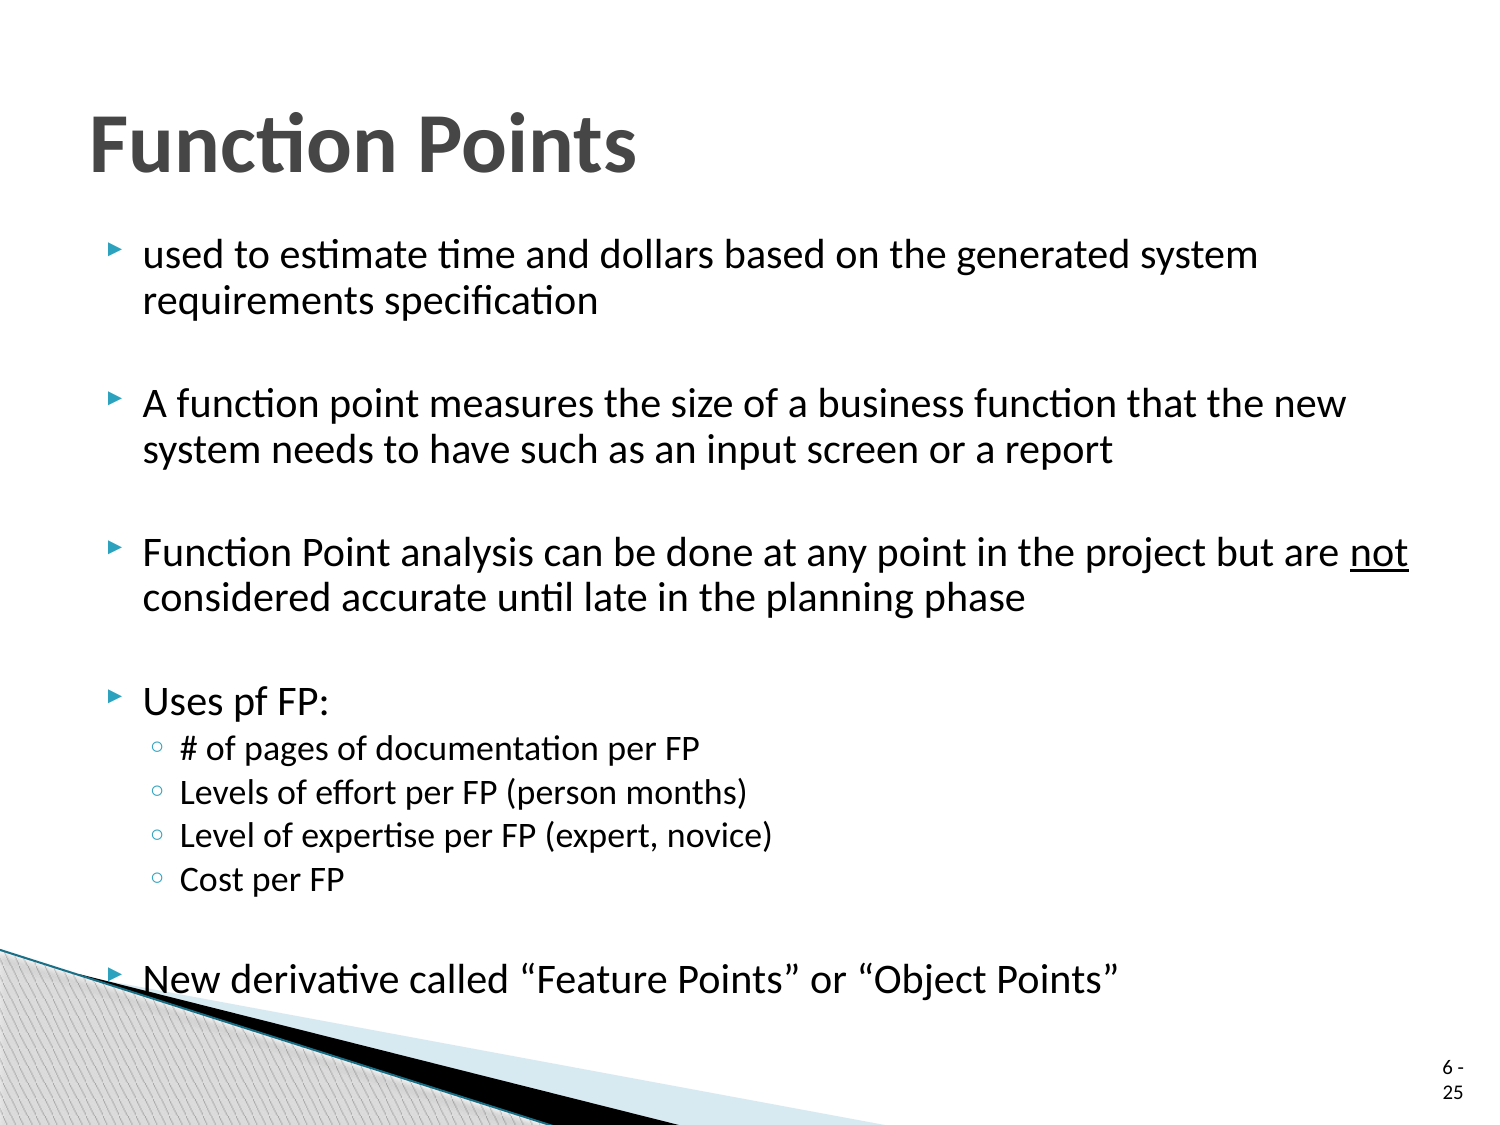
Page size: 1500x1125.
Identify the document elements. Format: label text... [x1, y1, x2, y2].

title Function Points [75, 45, 1425, 224]
slide_number 6 - 25 [1418, 1051, 1479, 1112]
list used to estimate time and dollars based on the generated system requirements specification A function point measures the size of a business function that the new system needs to have such as an input screen or a report Function Point analysis can be done at any point in the project but are not considered accurate until late in the planning phase Uses pf FP: # of pages of documentation per FP Levels of effort per FP (person months) Level of expertise per FP (expert, novice) Cost per FP New derivative called “Feature Points” or “Object Points” [75, 224, 1425, 1013]
